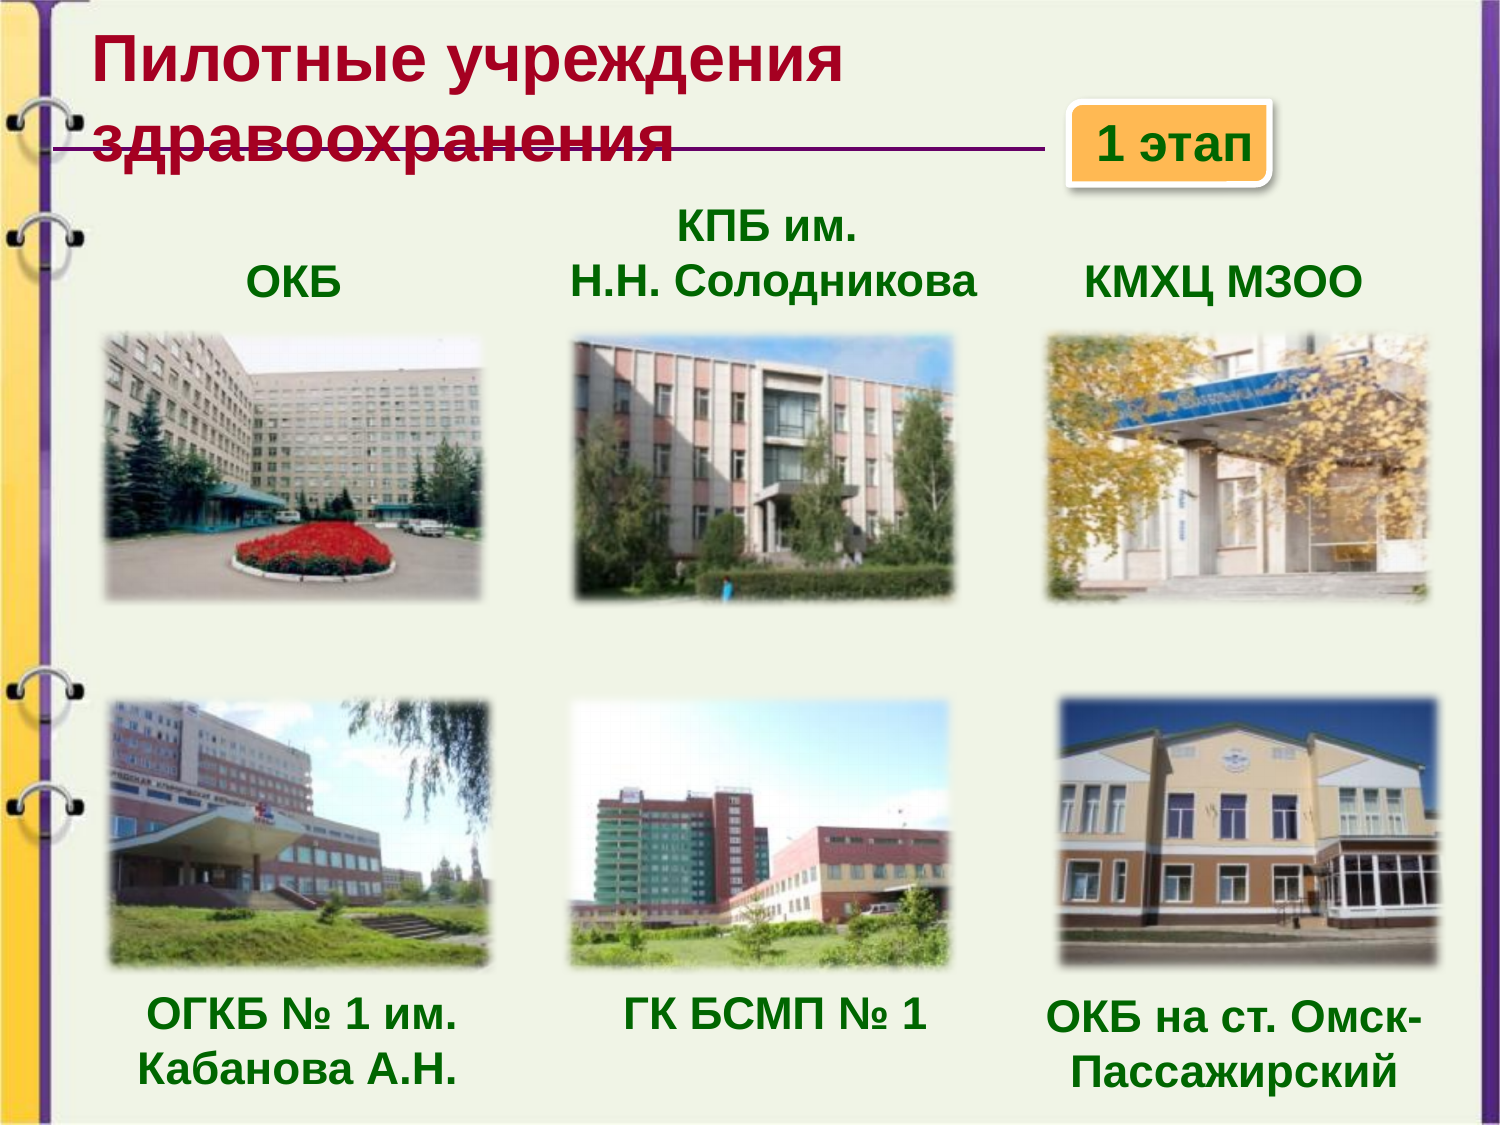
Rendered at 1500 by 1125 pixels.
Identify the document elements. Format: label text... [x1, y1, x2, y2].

text_box ОКБ на ст. Омск-Пассажирский [986, 979, 1483, 1105]
text_box [1065, 98, 1273, 188]
text_box Пилотные учреждения здравоохранения [76, 7, 1465, 182]
text_box 1 этап [1081, 101, 1269, 179]
text_box ОГКБ № 1 им. Кабанова А.Н. [76, 975, 473, 1101]
picture [0, 0, 1500, 1125]
text_box КПБ им. Н.Н. Солодникова [549, 188, 999, 313]
text_box ОКБ [230, 243, 358, 314]
text_box КМХЦ МЗОО [1068, 243, 1447, 314]
text_box ГК БСМП № 1 [608, 976, 1034, 1046]
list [1049, 688, 1448, 977]
